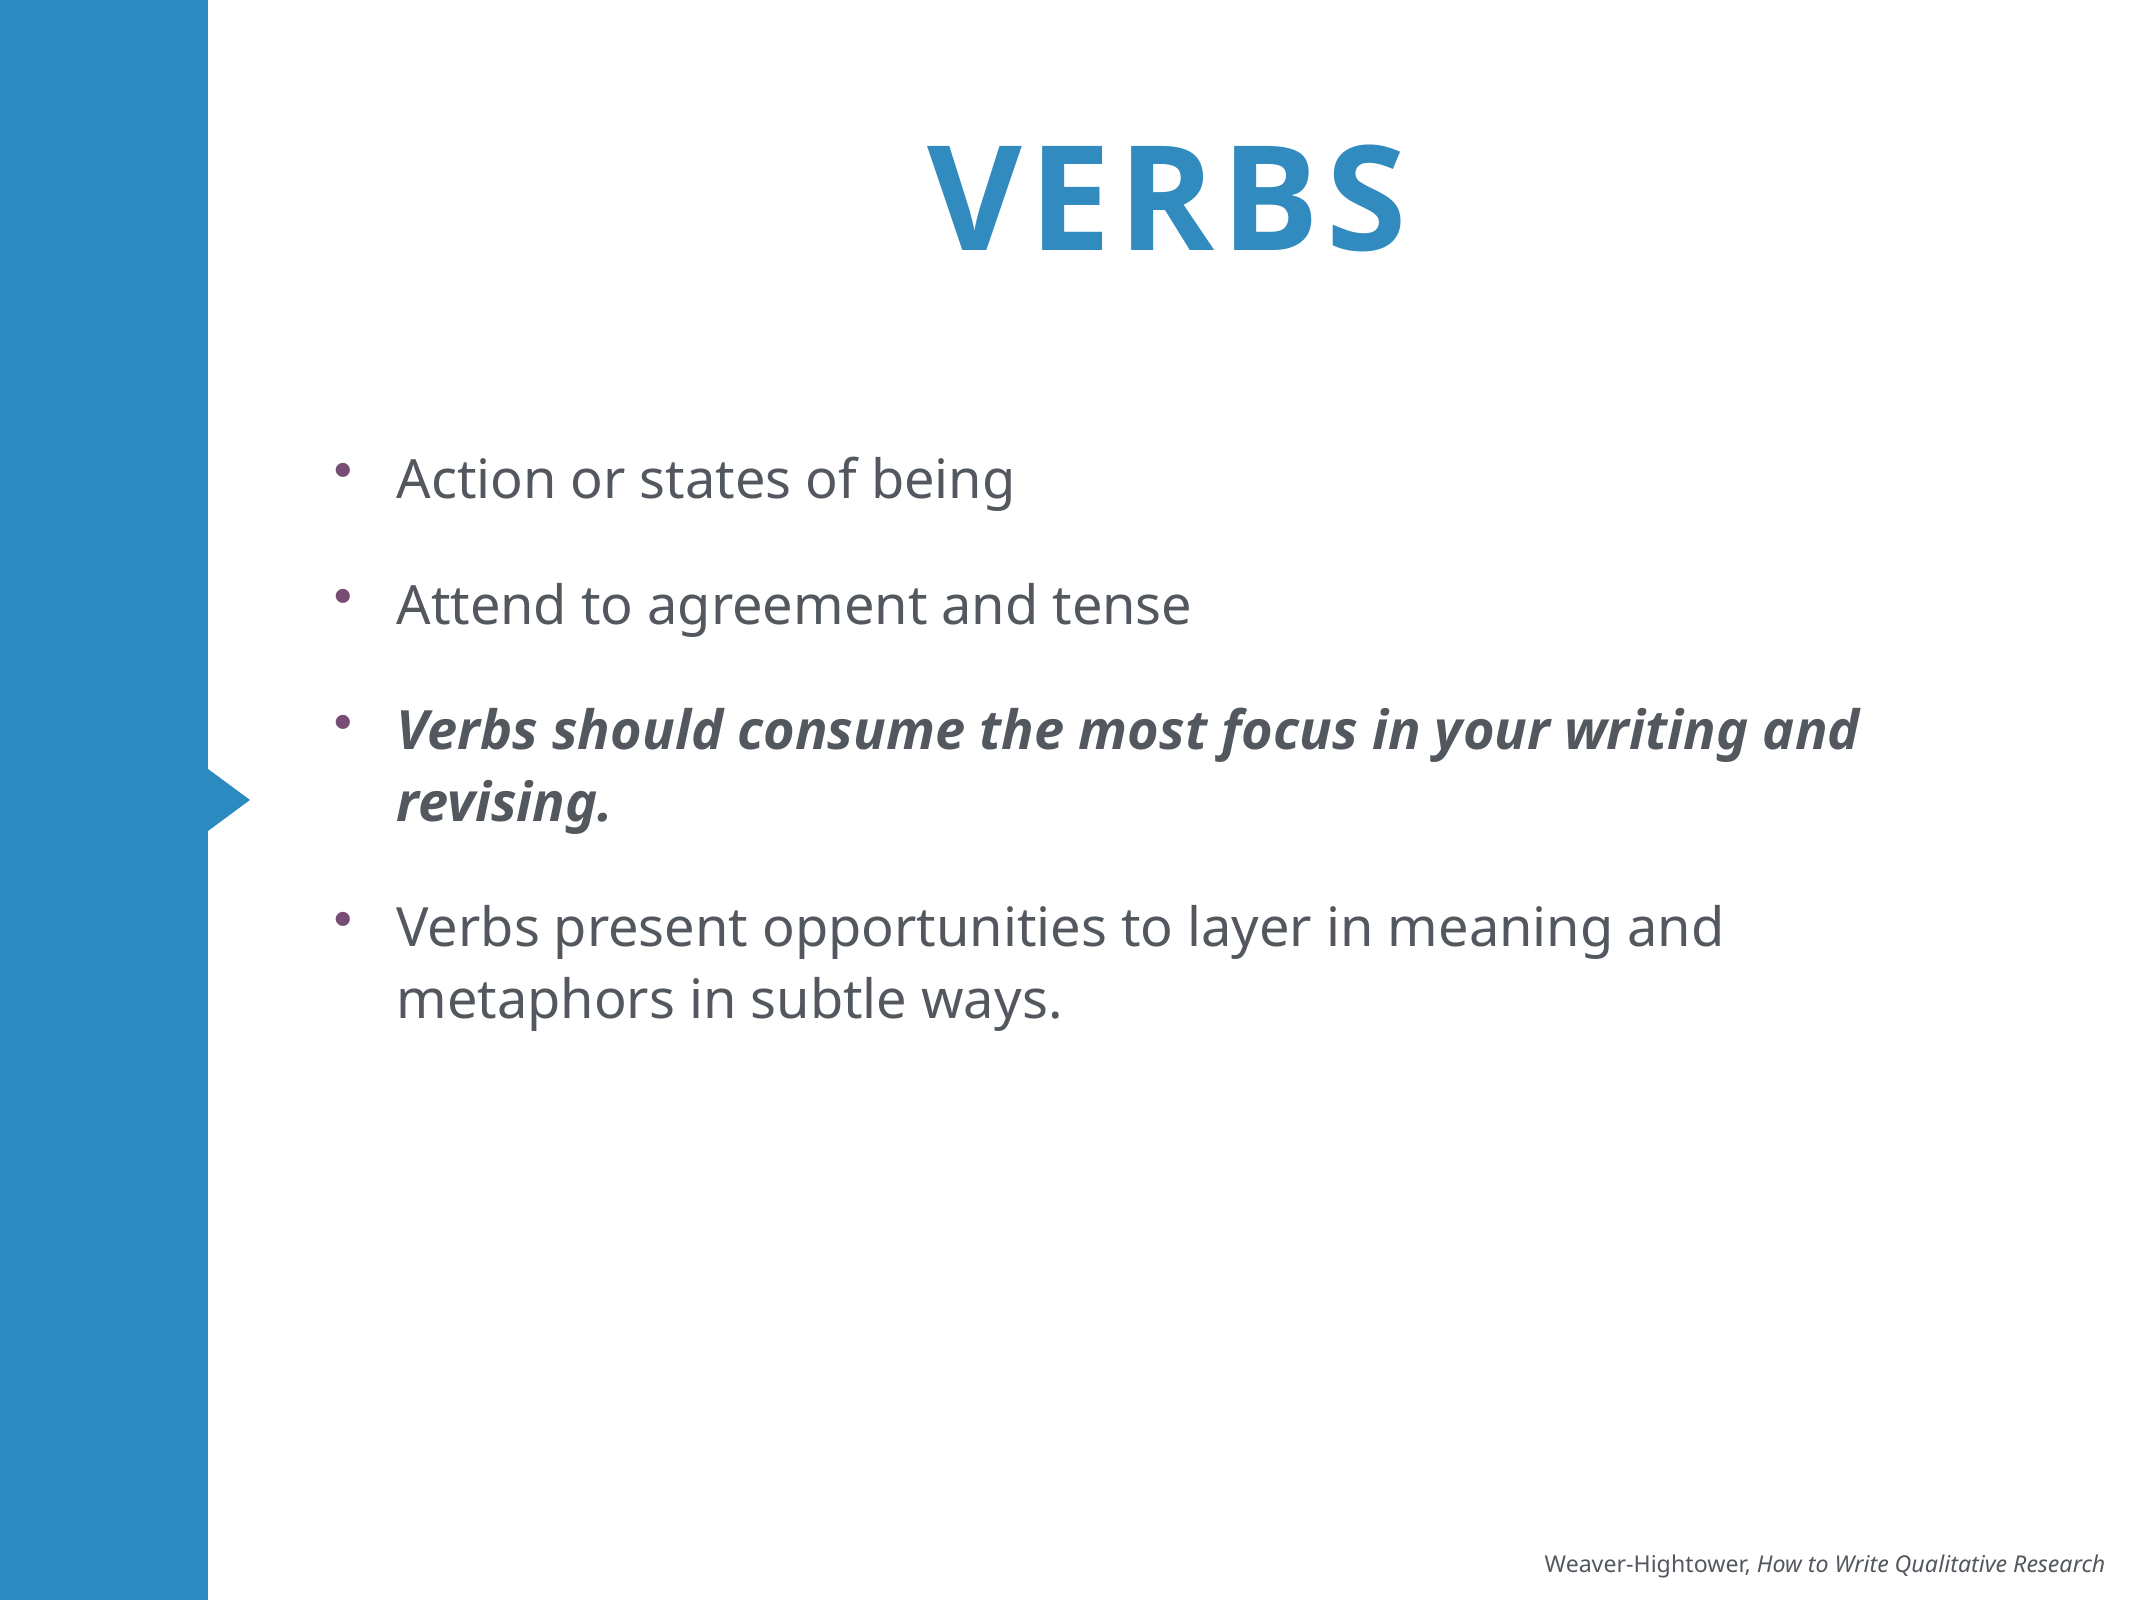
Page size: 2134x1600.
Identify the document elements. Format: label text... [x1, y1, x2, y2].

list Action or states of being Attend to agreement and tense Verbs should consume the most focus in your writing and revising. Verbs present opportunities to layer in meaning and metaphors in subtle ways. [333, 437, 2002, 1386]
title Verbs [333, 103, 2002, 314]
